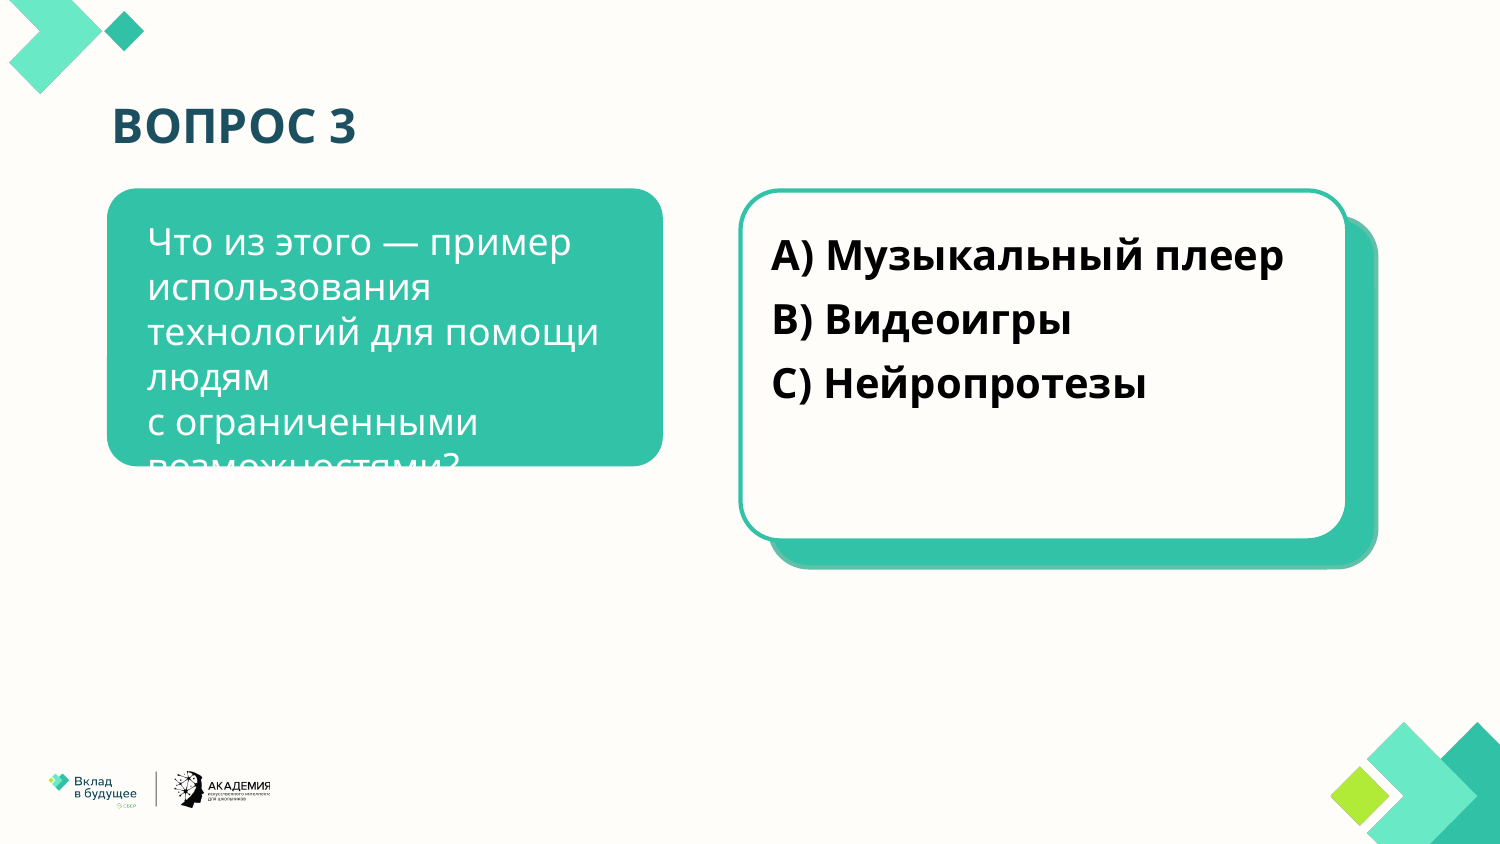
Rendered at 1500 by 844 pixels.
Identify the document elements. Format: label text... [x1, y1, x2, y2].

text_box [109, 190, 661, 465]
text_box Что из этого — пример использования технологий для помощи людям с ограниченными возможностями? [139, 210, 647, 496]
picture [31, 755, 271, 826]
picture [1330, 722, 1500, 844]
text_box А) Музыкальный плеер B) Видеоигры C) Нейропротезы [766, 229, 1322, 413]
text_box [740, 190, 1348, 541]
picture [9, 0, 144, 94]
text_box [771, 218, 1377, 568]
text_box ВОПРОС 3 [104, 81, 633, 161]
